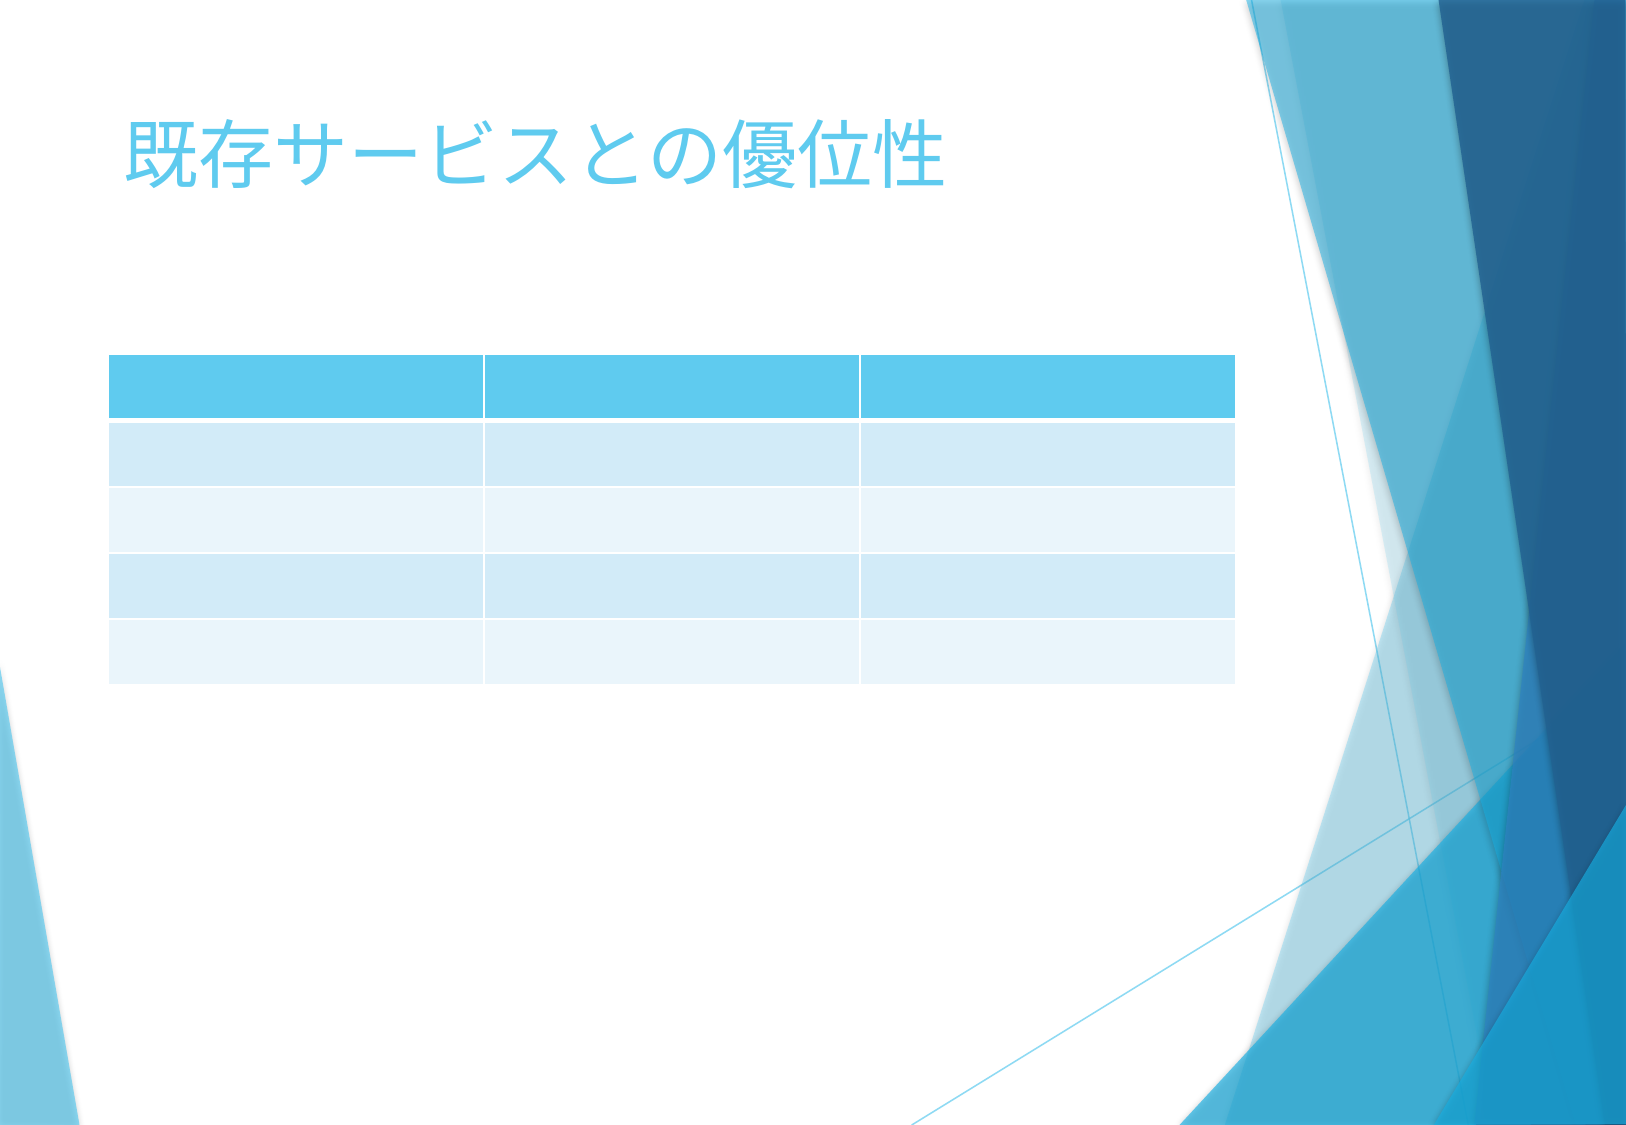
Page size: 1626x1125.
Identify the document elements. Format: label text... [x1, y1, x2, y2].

table_cell [109, 423, 483, 486]
table_cell [485, 488, 859, 552]
table_cell [861, 488, 1235, 552]
table_cell [485, 620, 859, 684]
table_cell [861, 554, 1235, 618]
table_cell [109, 488, 483, 552]
table_cell [861, 620, 1235, 684]
table_cell [485, 554, 859, 618]
table_cell [861, 423, 1235, 486]
table_cell [109, 554, 483, 618]
table_cell [109, 620, 483, 684]
table_cell [485, 423, 859, 486]
title 既存サービスとの優位性 [108, 99, 1237, 317]
table_header [485, 355, 859, 418]
table_header [861, 355, 1235, 418]
table_header [109, 355, 483, 418]
